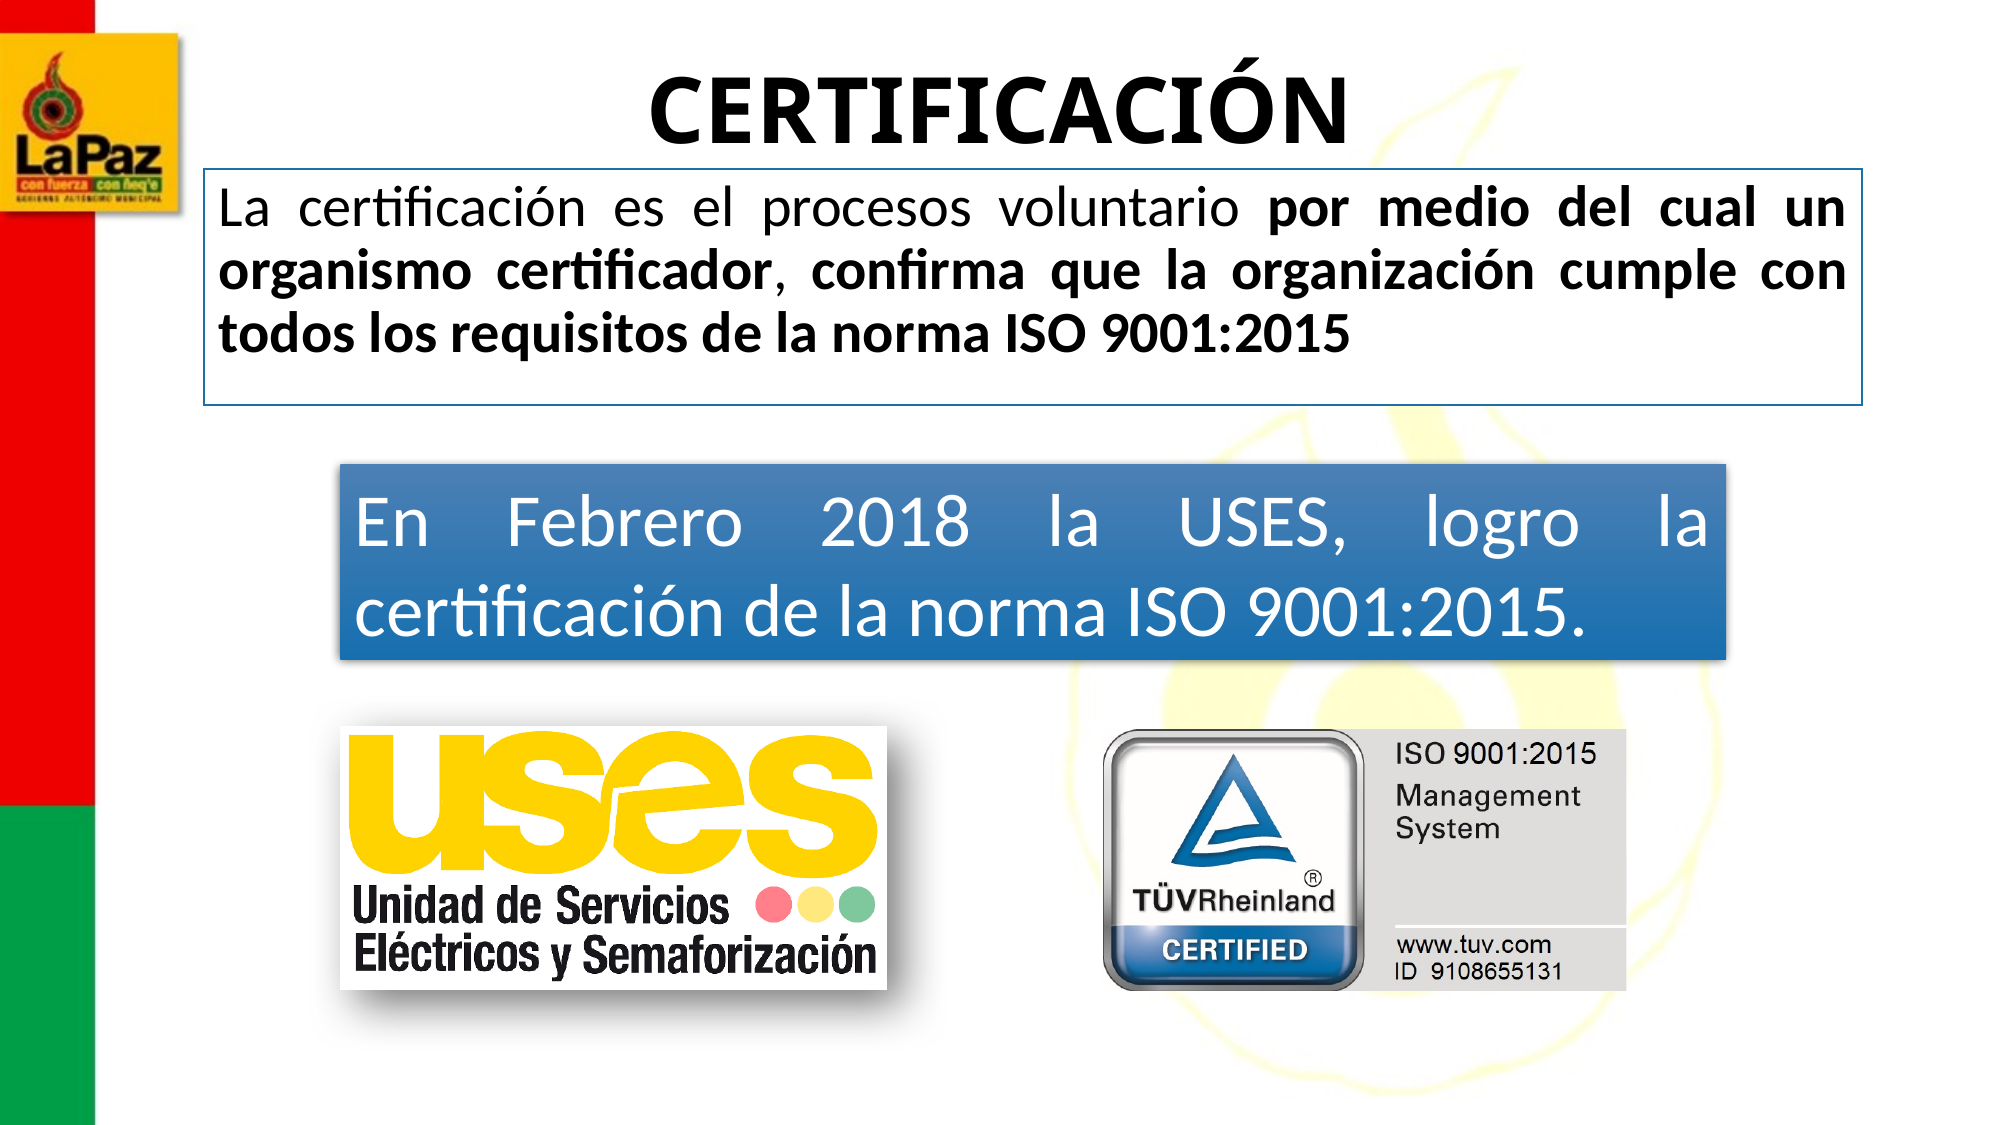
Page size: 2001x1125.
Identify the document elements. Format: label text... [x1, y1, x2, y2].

text_box En Febrero 2018 la USES, logro la certificación de la norma ISO 9001:2015. [340, 464, 1727, 660]
picture [0, 0, 2001, 1125]
title CERTIFICACIÓN [137, 59, 1863, 169]
list La certificación es el procesos voluntario por medio del cual un organismo certificador, confirma que la organización cumple con todos los requisitos de la norma ISO 9001:2015 [203, 168, 1863, 406]
